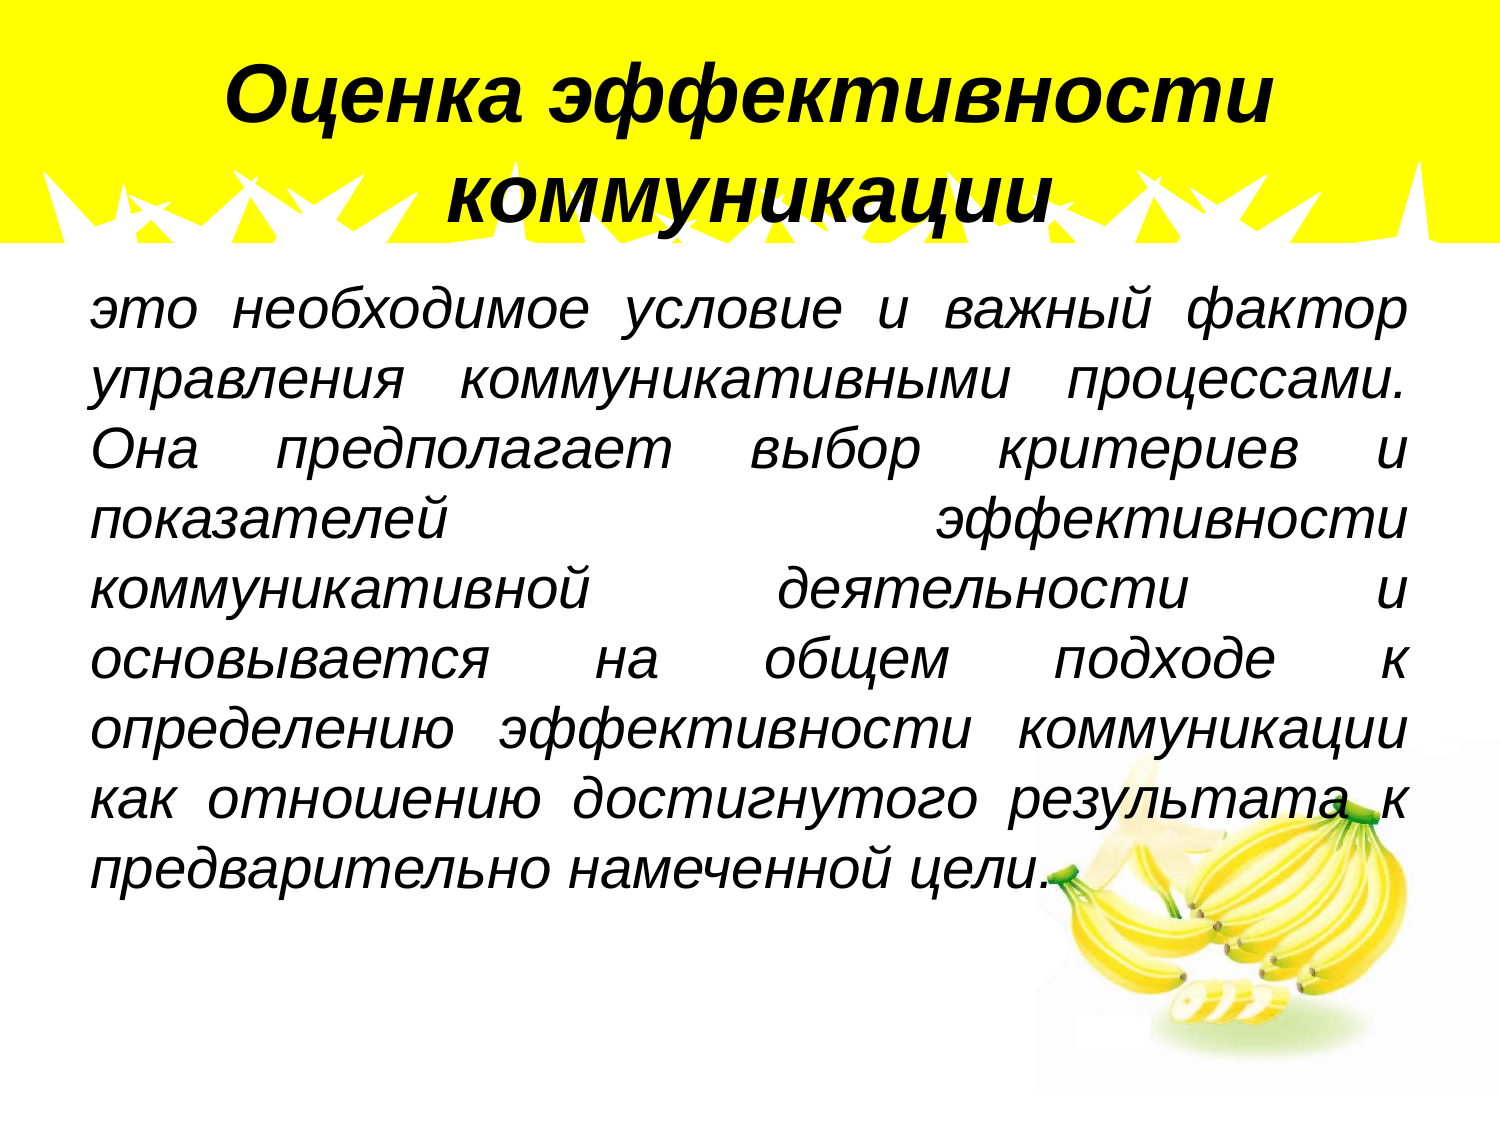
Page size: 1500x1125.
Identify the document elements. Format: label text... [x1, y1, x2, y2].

picture [1037, 739, 1500, 1094]
list это необходимое условие и важный фактор управления коммуникативными процессами. Она предполагает выбор критериев и показателей эффективности коммуникативной деятельности и основывается на общем подходе к определению эффективности коммуникации как отношению достигнутого результата к предварительно намеченной цели. [75, 262, 1425, 1005]
title Оценка эффективности коммуникации [75, 45, 1425, 233]
